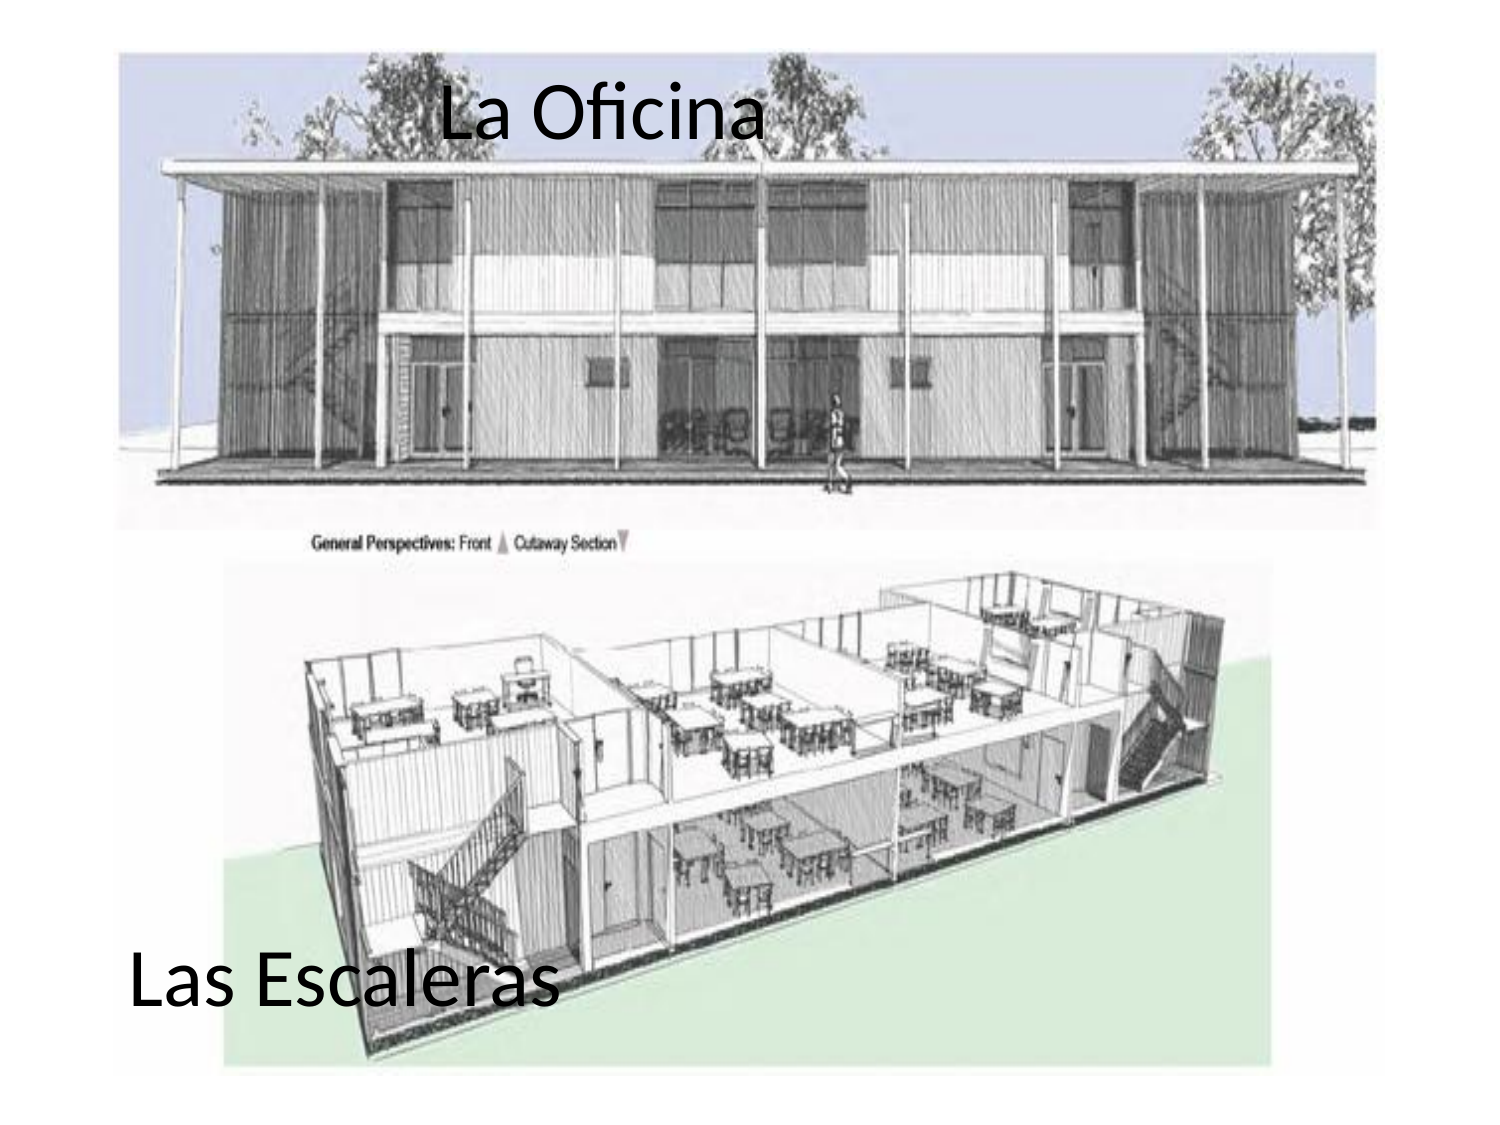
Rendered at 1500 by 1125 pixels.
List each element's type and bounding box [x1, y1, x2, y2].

picture [113, 48, 1385, 1076]
